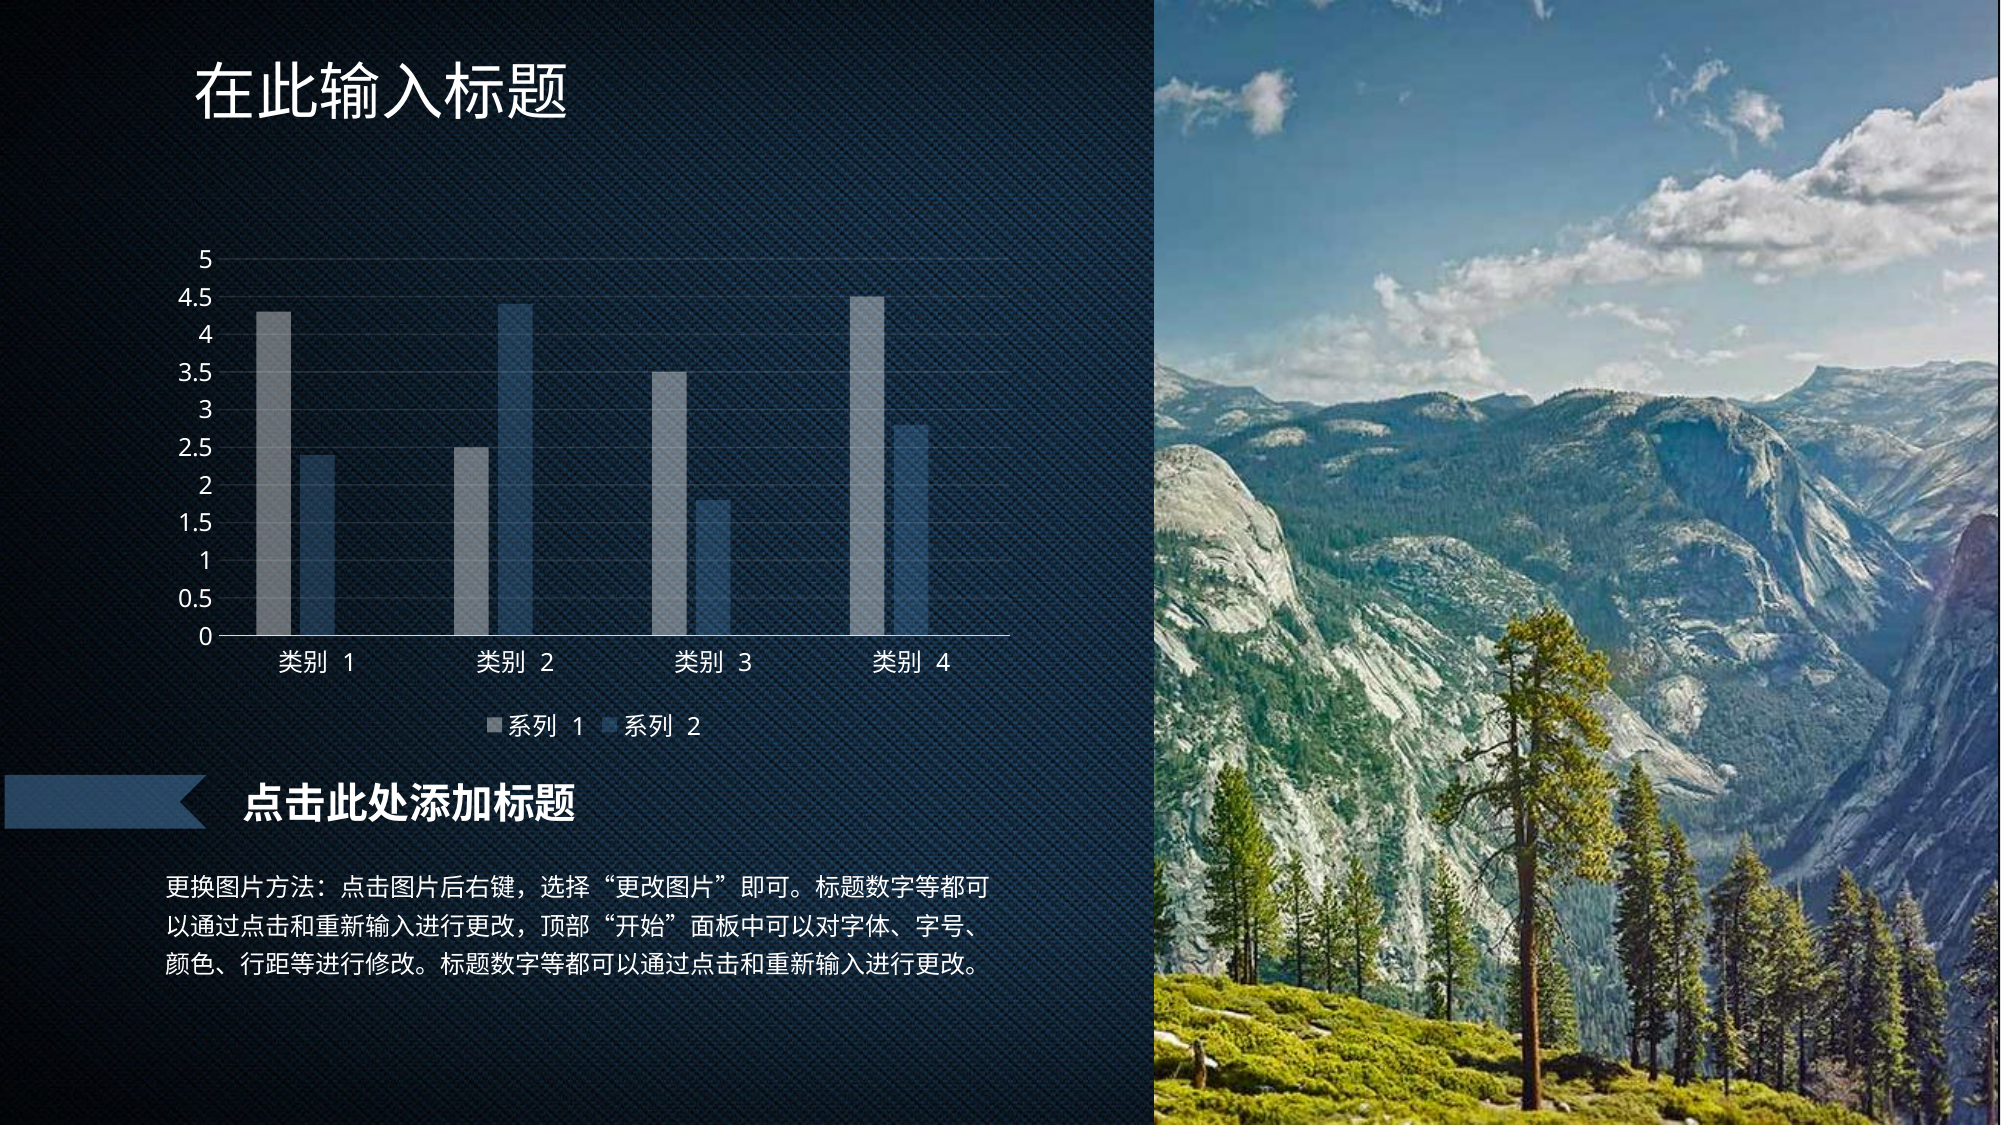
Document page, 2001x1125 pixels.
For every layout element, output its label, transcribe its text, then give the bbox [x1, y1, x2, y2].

text_box 在此输入标题 [179, 44, 894, 135]
text_box 更换图片方法：点击图片后右键，选择“更改图片”即可。标题数字等都可以通过点击和重新输入进行更改，顶部“开始”面板中可以对字体、字号、颜色、行距等进行修改。标题数字等都可以通过点击和重新输入进行更改。 [151, 854, 1028, 987]
text_box 点击此处添加标题 [228, 768, 592, 834]
chart [160, 231, 1028, 750]
text_box [3, 773, 210, 830]
picture [0, 0, 2001, 1125]
